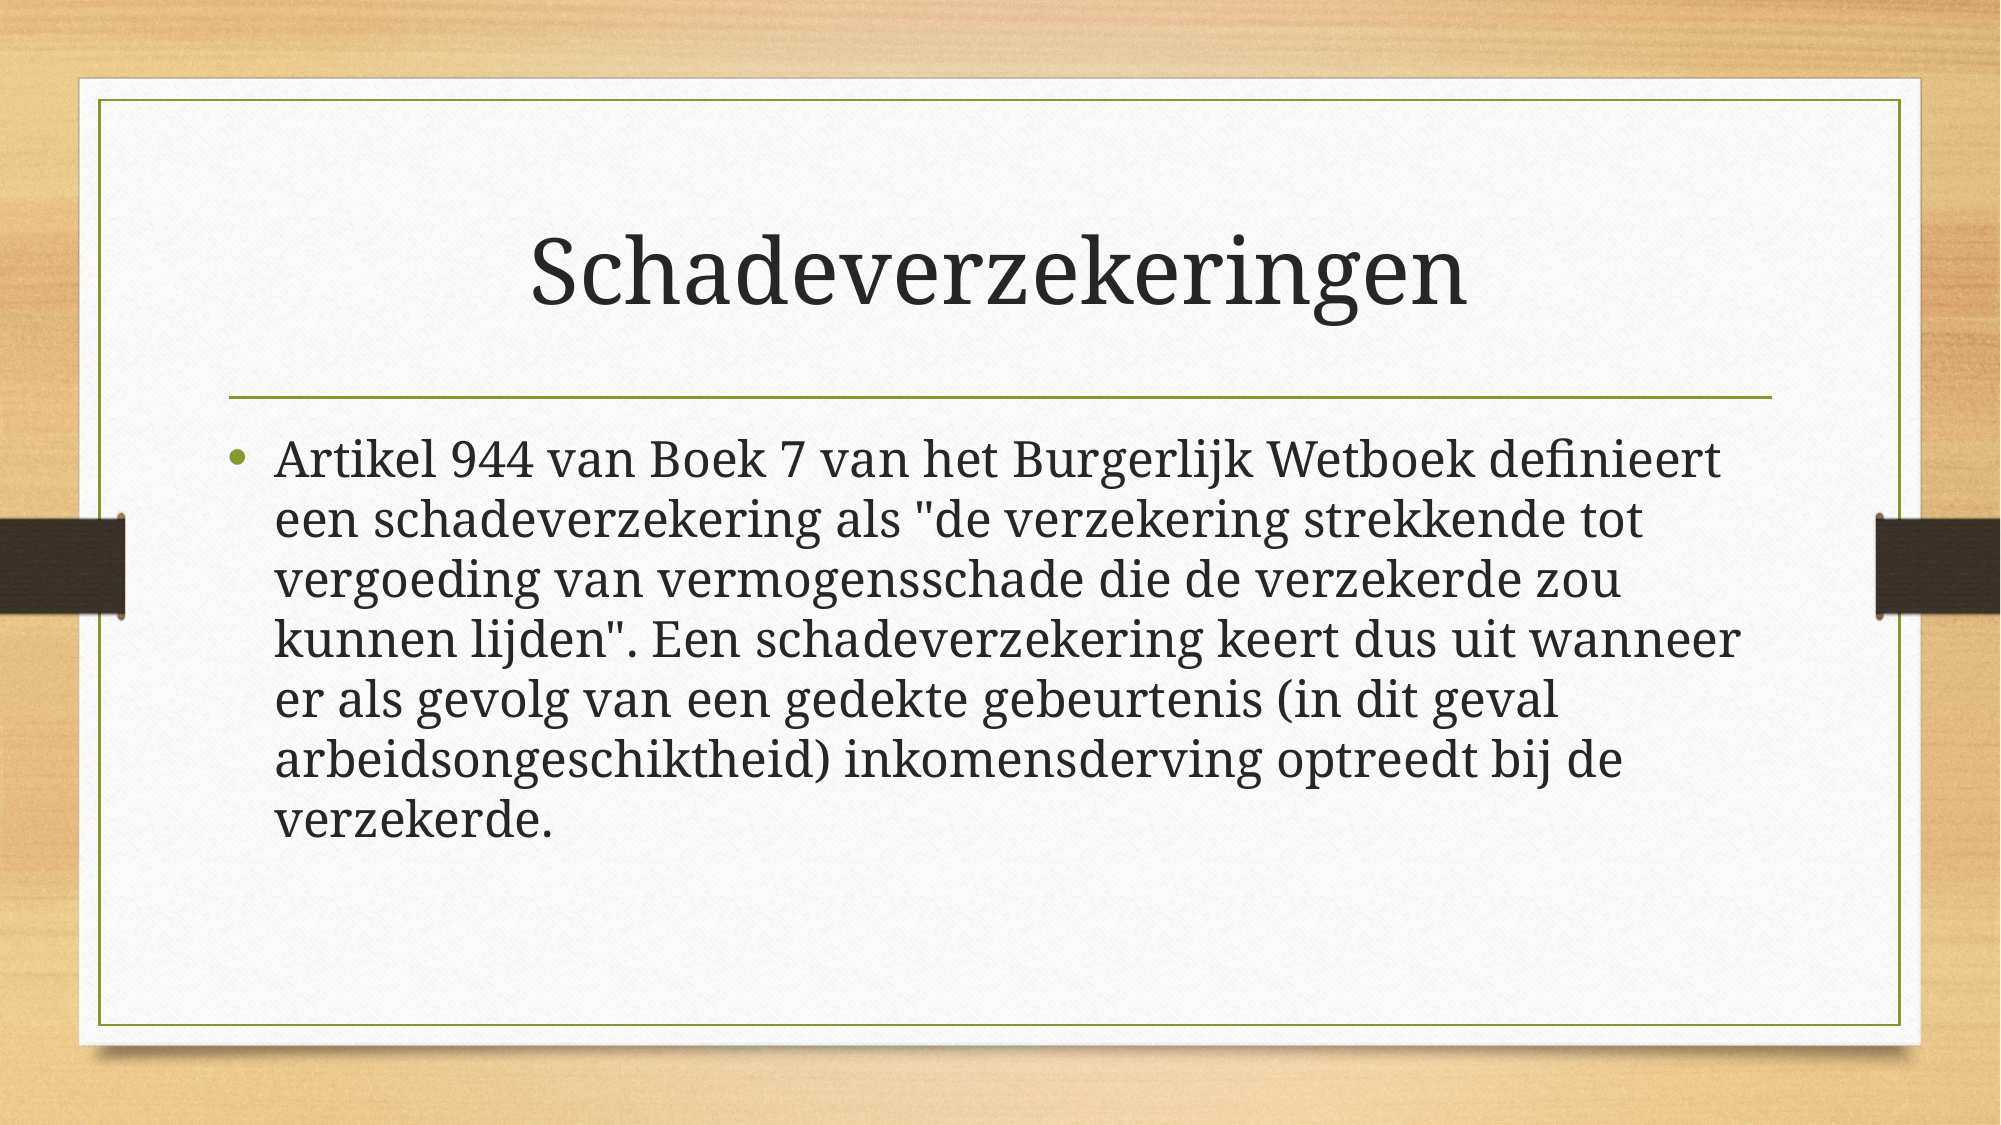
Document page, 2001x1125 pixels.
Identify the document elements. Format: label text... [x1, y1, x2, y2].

list Artikel 944 van Boek 7 van het Burgerlijk Wetboek definieert een schadeverzekering als "de verzekering strekkende tot vergoeding van vermogensschade die de verzekerde zou kunnen lijden". Een schadeverzekering keert dus uit wanneer er als gevolg van een gedekte gebeurtenis (in dit geval arbeidsongeschiktheid) inkomensderving optreedt bij de verzekerde. [212, 419, 1788, 964]
title Schadeverzekeringen [212, 161, 1788, 375]
picture [0, 0, 2001, 1125]
